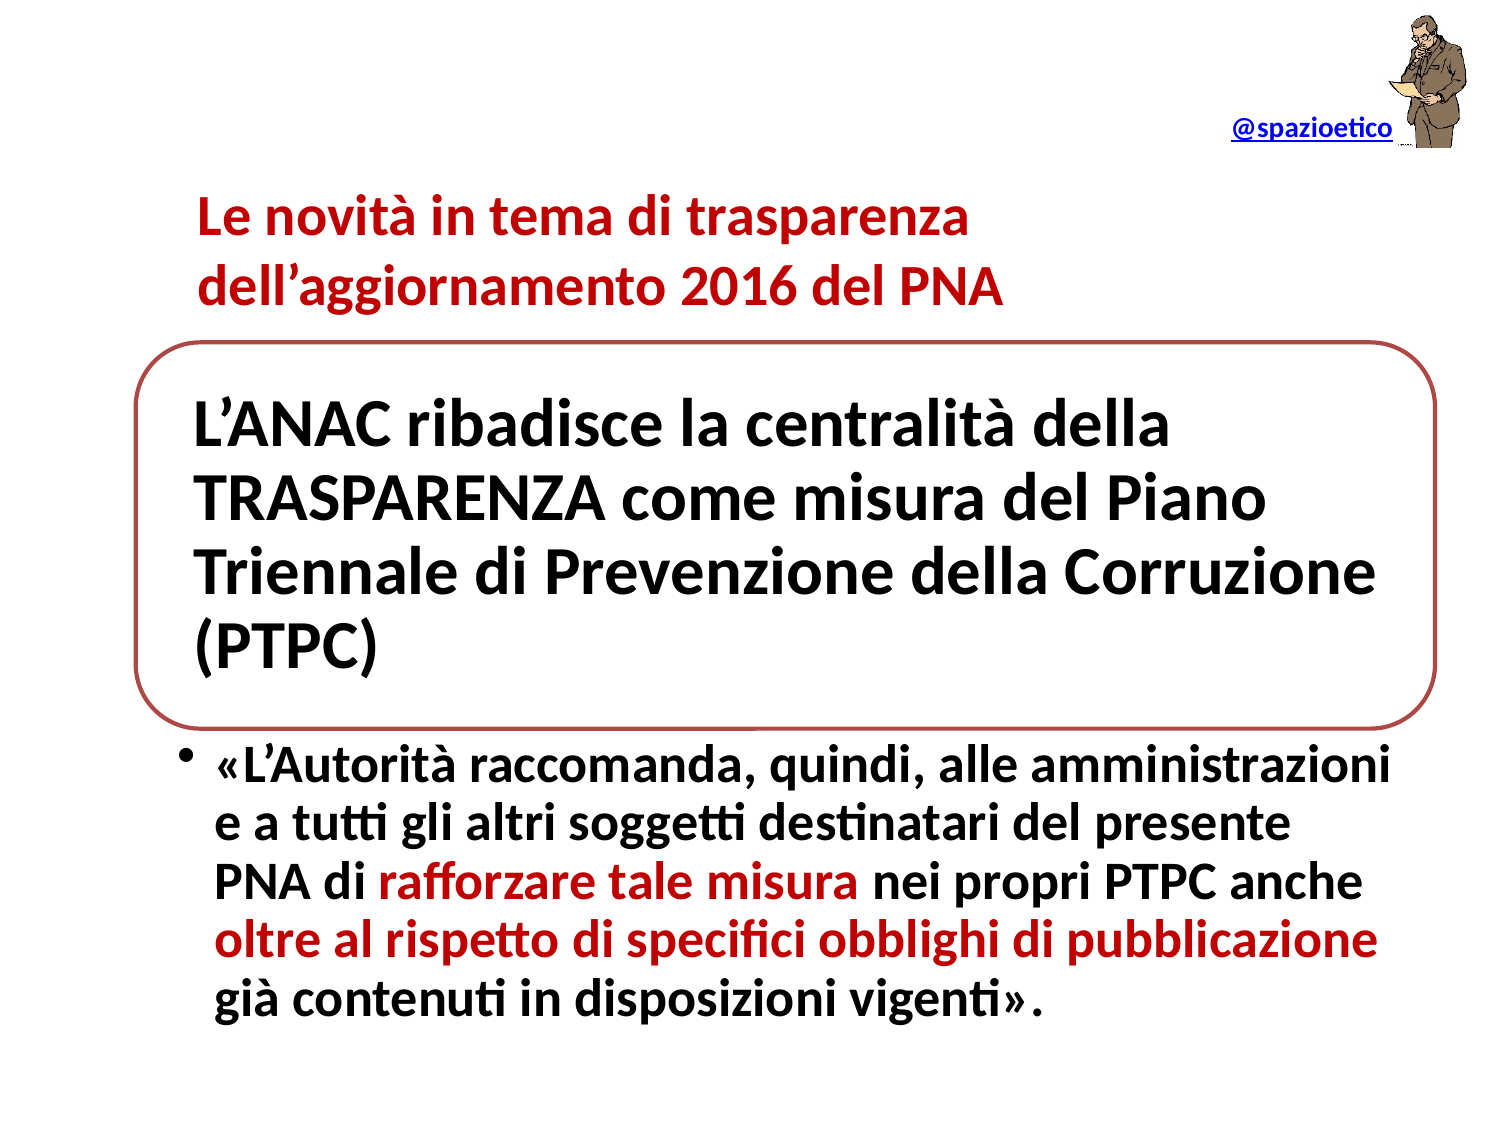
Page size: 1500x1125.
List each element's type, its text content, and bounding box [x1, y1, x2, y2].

picture [1372, 7, 1488, 148]
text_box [135, 326, 1436, 1059]
text_box Le novità in tema di trasparenza dell’aggiornamento 2016 del PNA [182, 169, 1435, 325]
